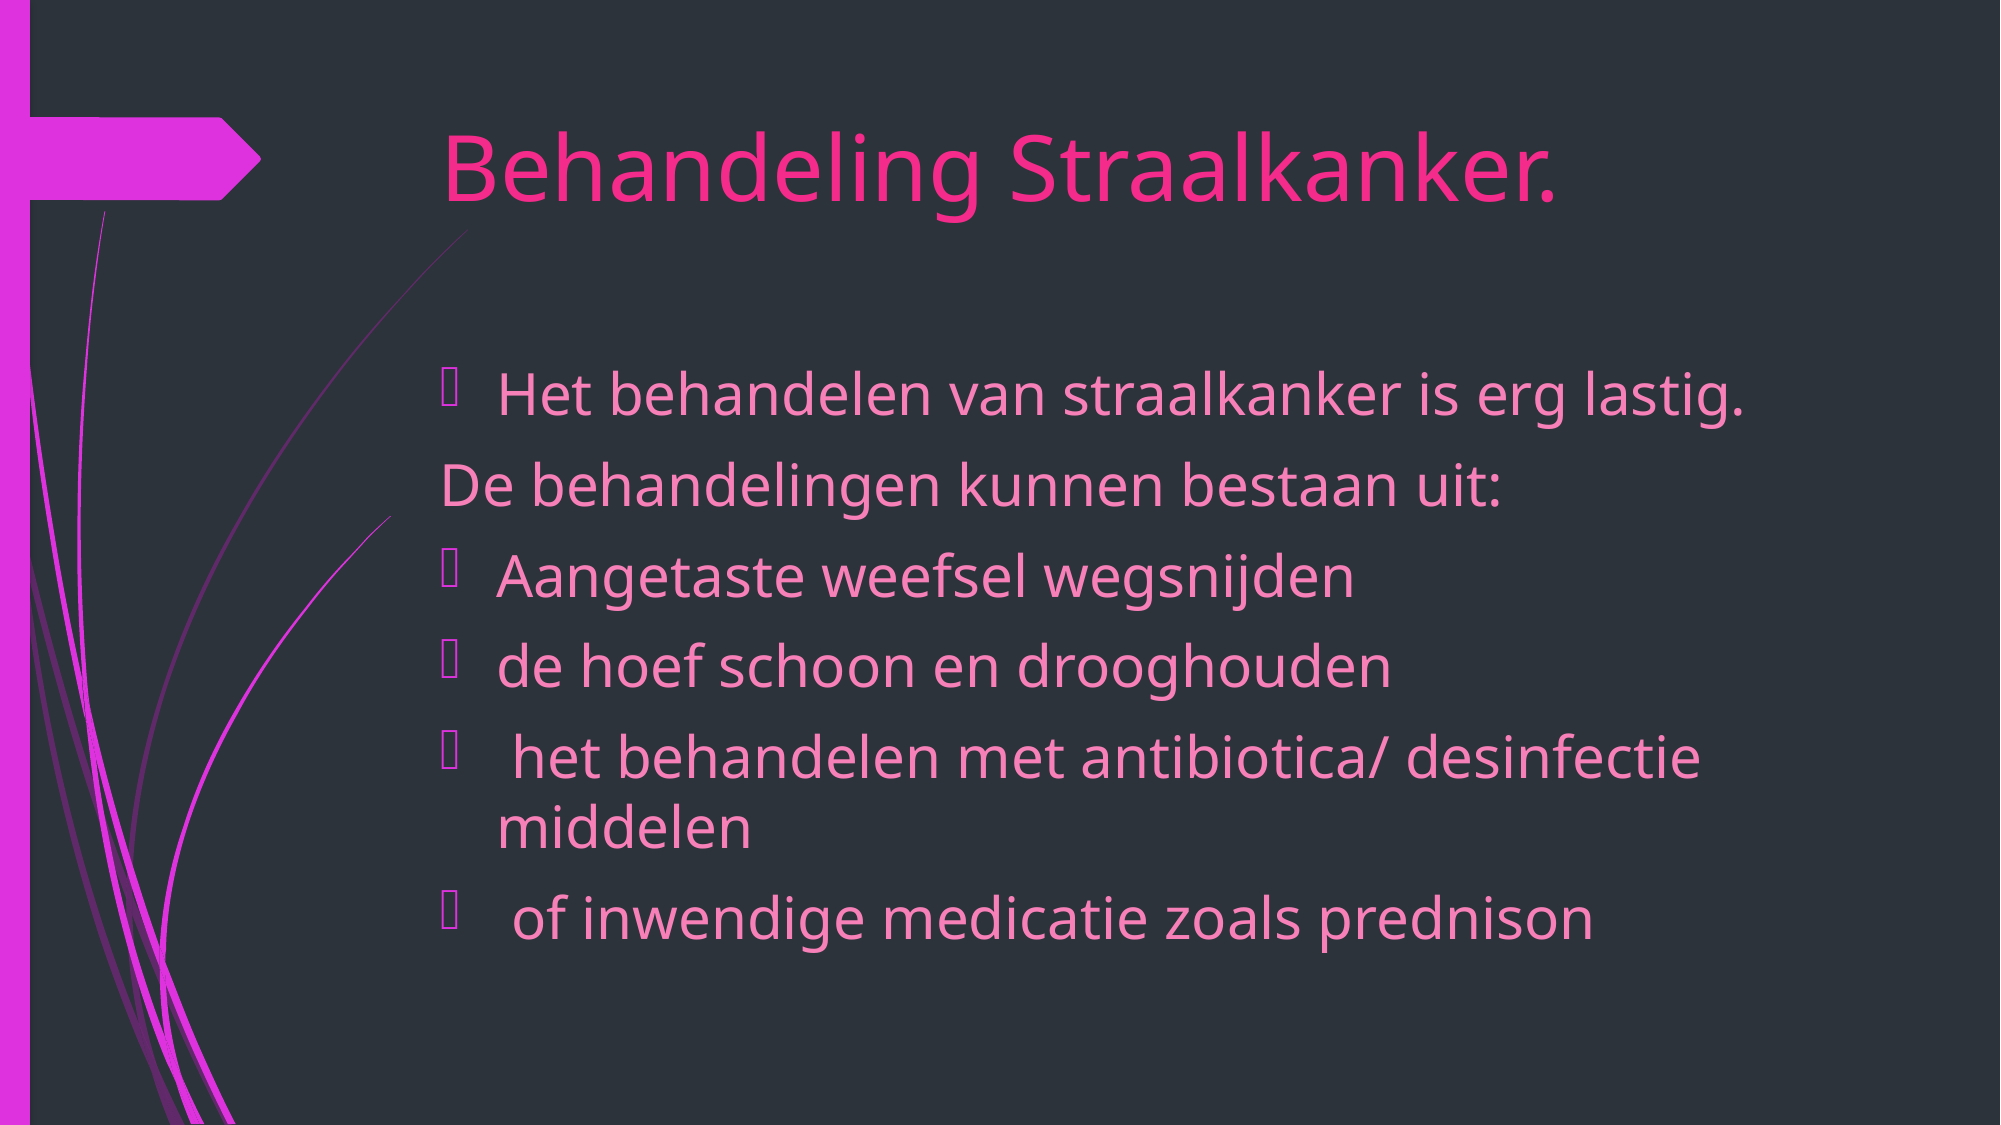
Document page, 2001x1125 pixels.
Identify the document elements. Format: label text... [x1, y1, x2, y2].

list Het behandelen van straalkanker is erg lastig. De behandelingen kunnen bestaan uit: Aangetaste weefsel wegsnijden de hoef schoon en drooghouden het behandelen met antibiotica/ desinfectie middelen of inwendige medicatie zoals prednison [424, 350, 1888, 1042]
title Behandeling Straalkanker. [425, 102, 1888, 313]
